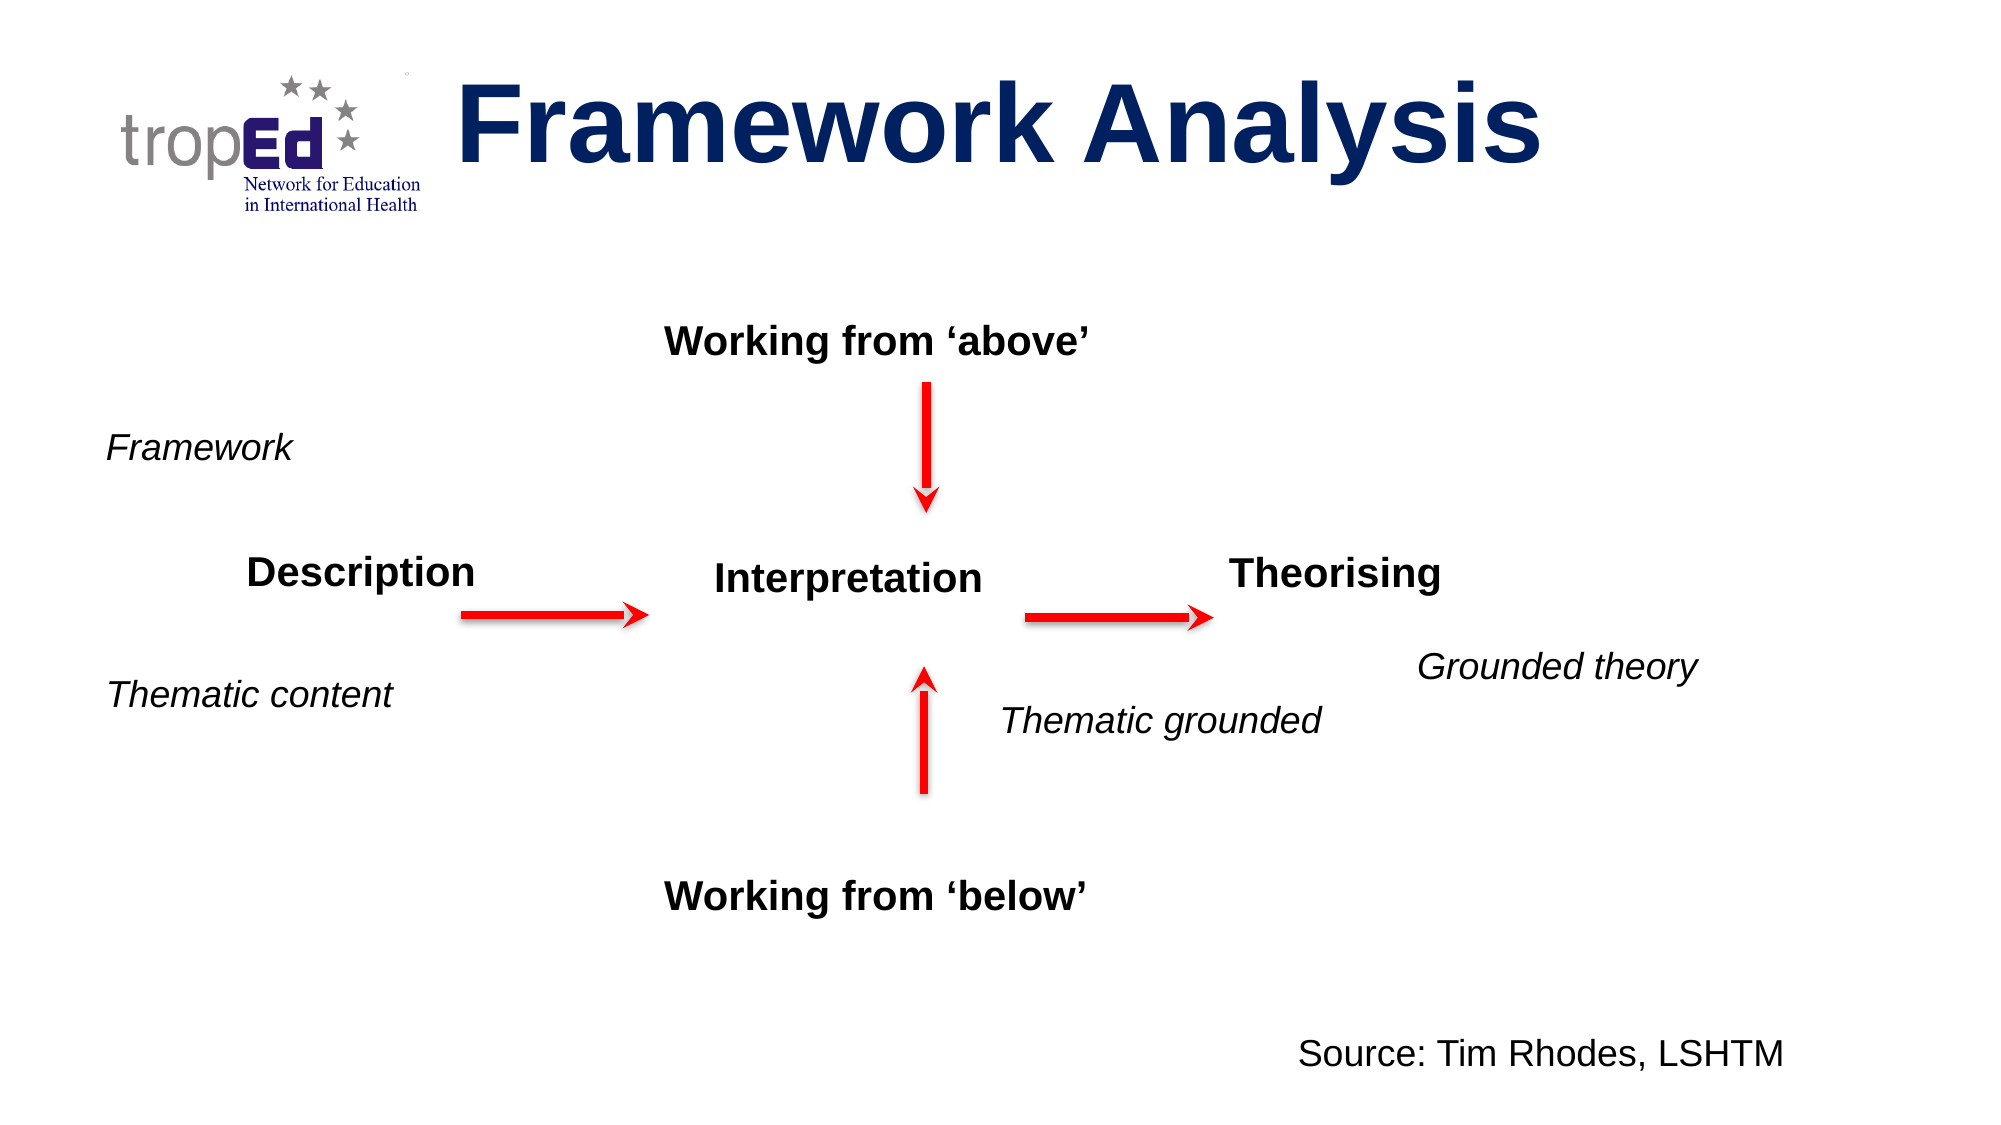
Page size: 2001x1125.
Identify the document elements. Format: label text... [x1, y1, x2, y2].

text_box Working from ‘below’ [649, 836, 1485, 927]
text_box Grounded theory [1402, 611, 2000, 695]
text_box Description [231, 511, 922, 602]
text_box Framework [90, 393, 917, 476]
text_box Source: Tim Rhodes, LSHTM [1282, 1021, 1980, 1082]
text_box Theorising [1213, 513, 2000, 604]
text_box Working from ‘above’ [649, 281, 1485, 372]
title Framework Analysis [437, 59, 1863, 193]
text_box Thematic content [90, 639, 927, 723]
text_box Thematic grounded [984, 666, 1820, 749]
text_box Interpretation [699, 518, 1535, 609]
text_box Description [930, 511, 1067, 518]
picture [98, 59, 437, 246]
